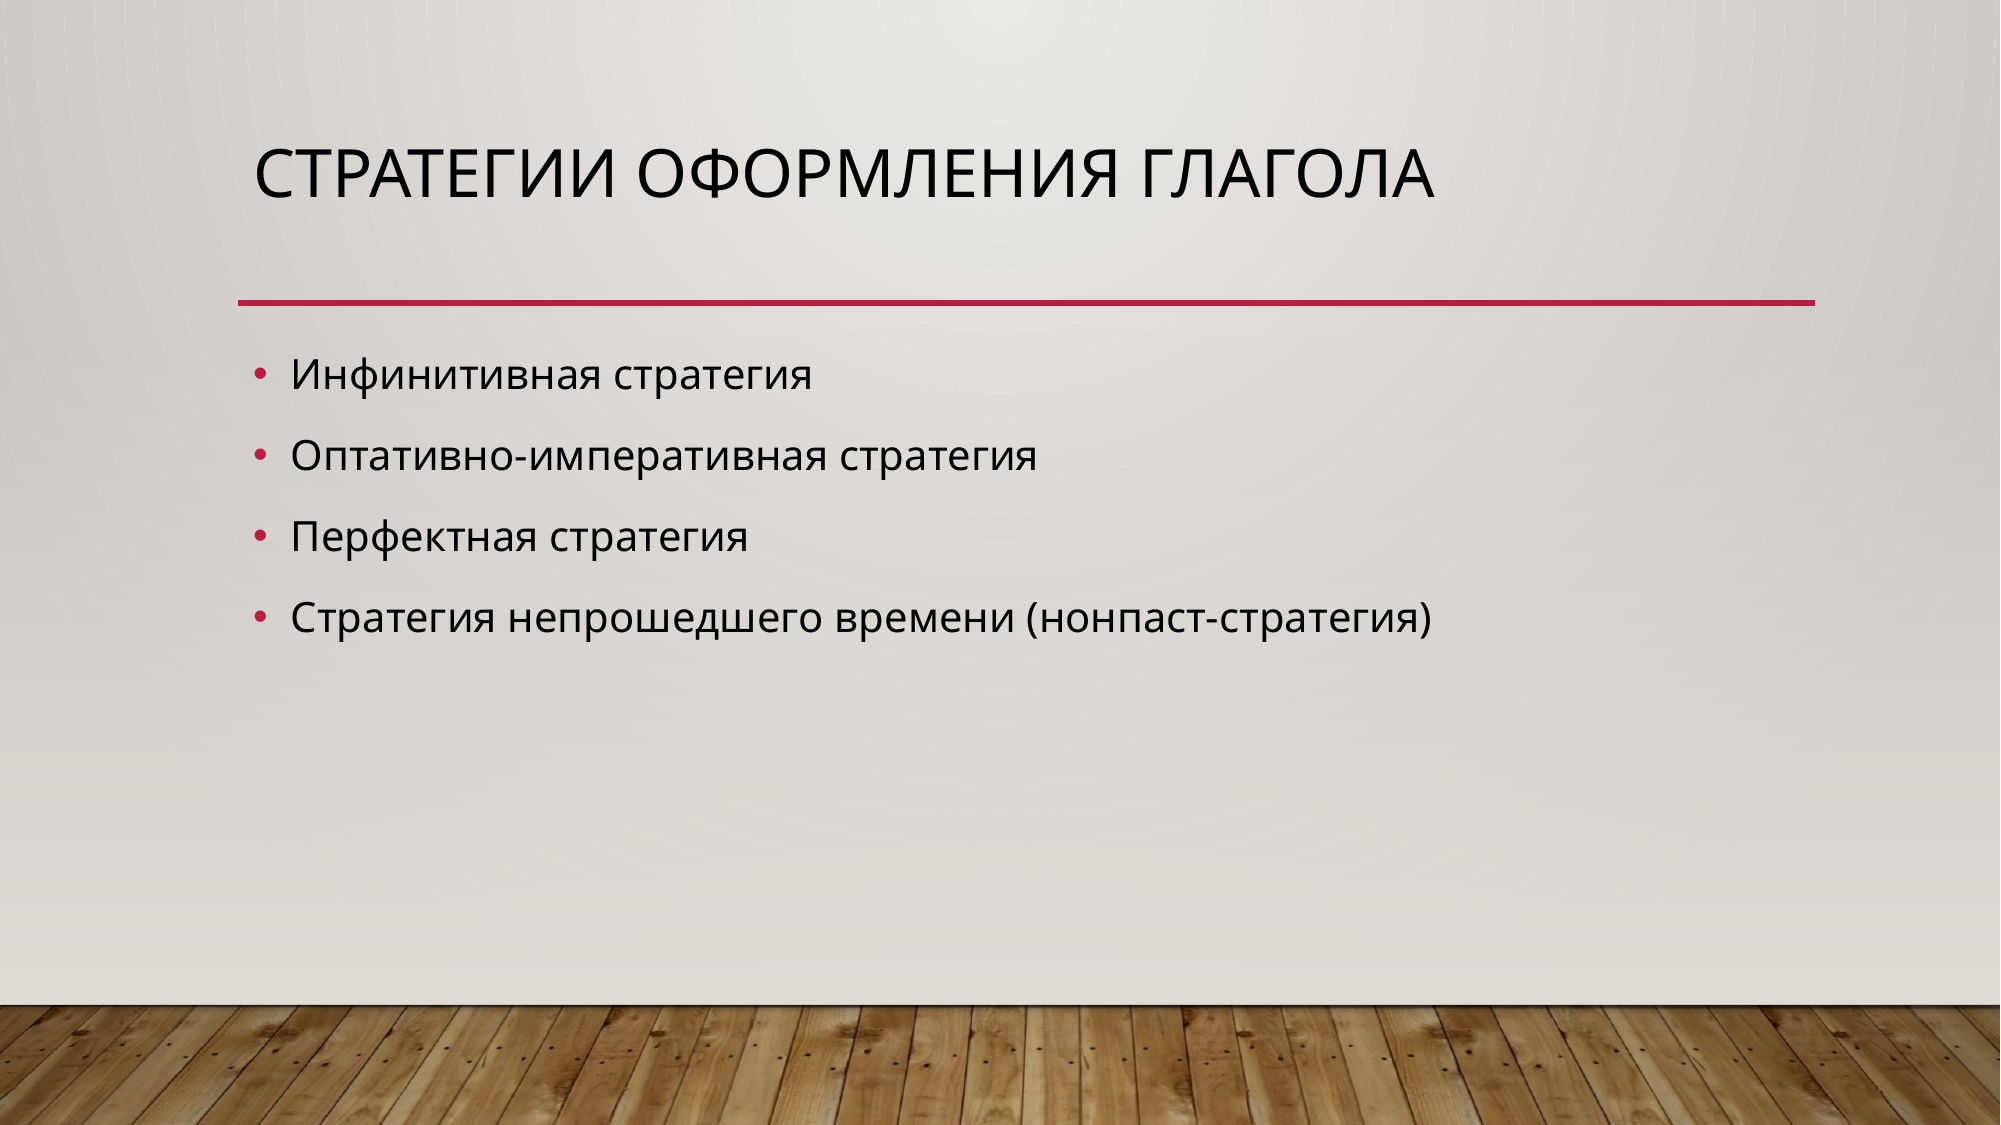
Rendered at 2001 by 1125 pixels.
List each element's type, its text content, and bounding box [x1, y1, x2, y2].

picture [0, 1005, 2000, 1125]
title Стратегии оформления глагола [238, 131, 1814, 305]
list Инфинитивная стратегия Оптативно-императивная стратегия Перфектная стратегия Стратегия непрошедшего времени (нонпаст-стратегия) [238, 330, 1814, 897]
